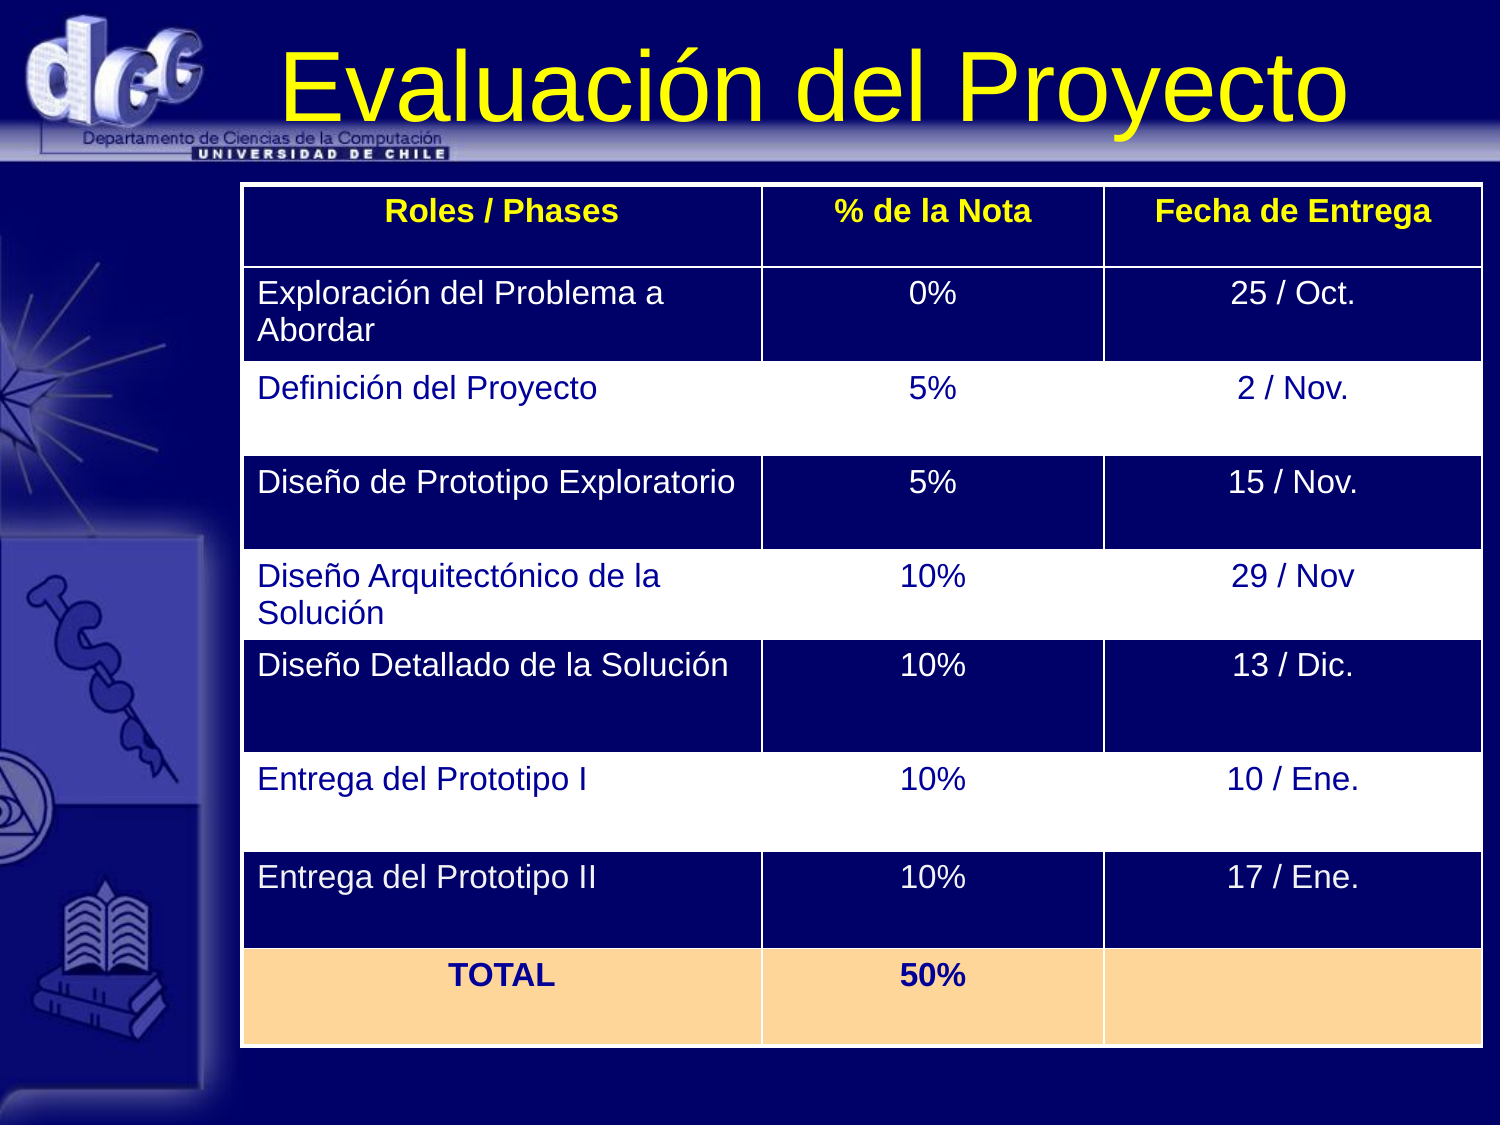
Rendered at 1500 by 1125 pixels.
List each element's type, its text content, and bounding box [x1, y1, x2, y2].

table_cell 50% [763, 949, 1103, 1044]
title Evaluación del Proyecto [241, 0, 1388, 163]
table_cell 10 / Ene. [1105, 754, 1481, 850]
table_cell [1105, 949, 1481, 1044]
table_cell 13 / Dic. [1105, 640, 1481, 752]
table_cell Exploración del Problema a Abordar [244, 268, 761, 361]
table_header Roles / Phases [244, 187, 761, 266]
table_cell 10% [763, 852, 1103, 948]
table_cell TOTAL [244, 949, 761, 1044]
table_cell Entrega del Prototipo I [244, 754, 761, 850]
table_cell Diseño Detallado de la Solución [244, 640, 761, 752]
table_cell 15 / Nov. [1105, 456, 1481, 549]
table_cell 25 / Oct. [1105, 268, 1481, 361]
table_cell 29 / Nov [1105, 551, 1481, 638]
table_cell 17 / Ene. [1105, 852, 1481, 948]
table_cell 10% [763, 640, 1103, 752]
table_cell 10% [763, 754, 1103, 850]
table_cell 10% [763, 551, 1103, 638]
table_cell Entrega del Prototipo II [244, 852, 761, 948]
table_cell Diseño Arquitectónico de la Solución [244, 551, 761, 638]
table_header % de la Nota [763, 187, 1103, 266]
table_cell Definición del Proyecto [244, 363, 761, 455]
table_cell 5% [763, 456, 1103, 549]
picture [0, 0, 1500, 1125]
table_cell 0% [763, 268, 1103, 361]
table_cell 5% [763, 363, 1103, 455]
table_cell Diseño de Prototipo Exploratorio [244, 456, 761, 549]
table_cell 2 / Nov. [1105, 363, 1481, 455]
table_header Fecha de Entrega [1105, 187, 1481, 266]
